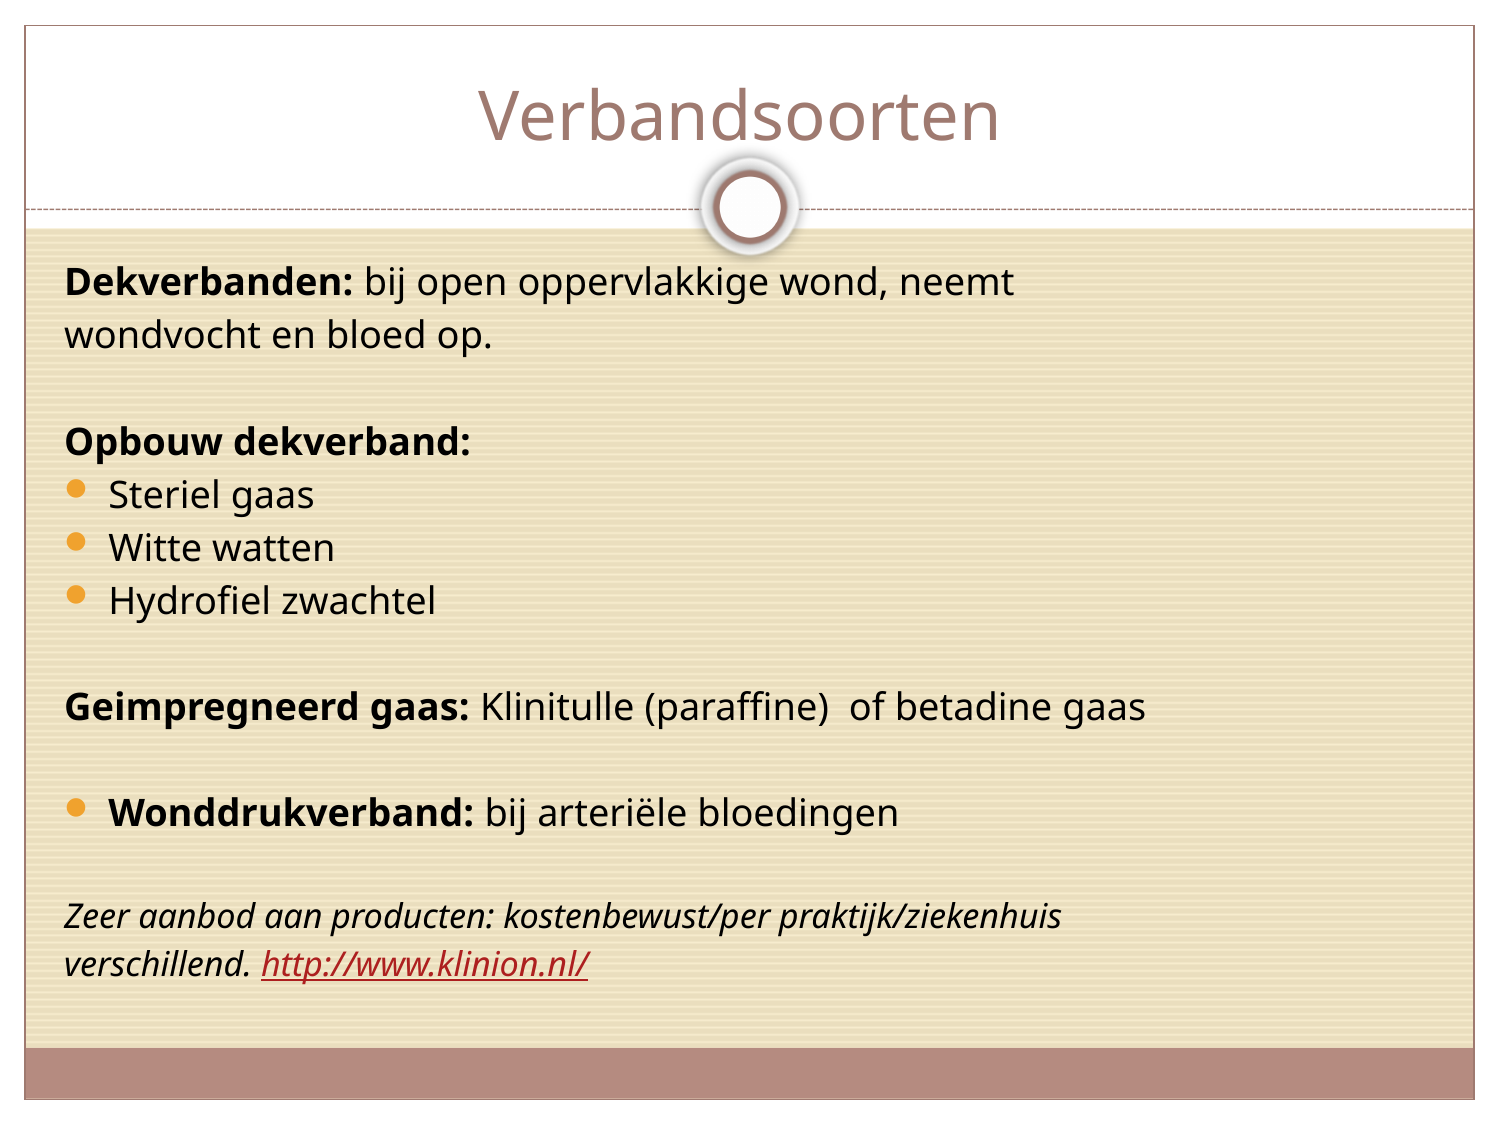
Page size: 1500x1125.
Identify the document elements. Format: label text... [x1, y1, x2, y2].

title Verbandsoorten [49, 37, 1450, 162]
list Dekverbanden: bij open oppervlakkige wond, neemt wondvocht en bloed op. Opbouw dekverband: Steriel gaas Witte watten Hydrofiel zwachtel Geimpregneerd gaas: Klinitulle (paraffine) of betadine gaas Wonddrukverband: bij arteriële bloedingen Zeer aanbod aan producten: kostenbewust/per praktijk/ziekenhuis verschillend. http://www.klinion.nl/ [49, 250, 1445, 1001]
